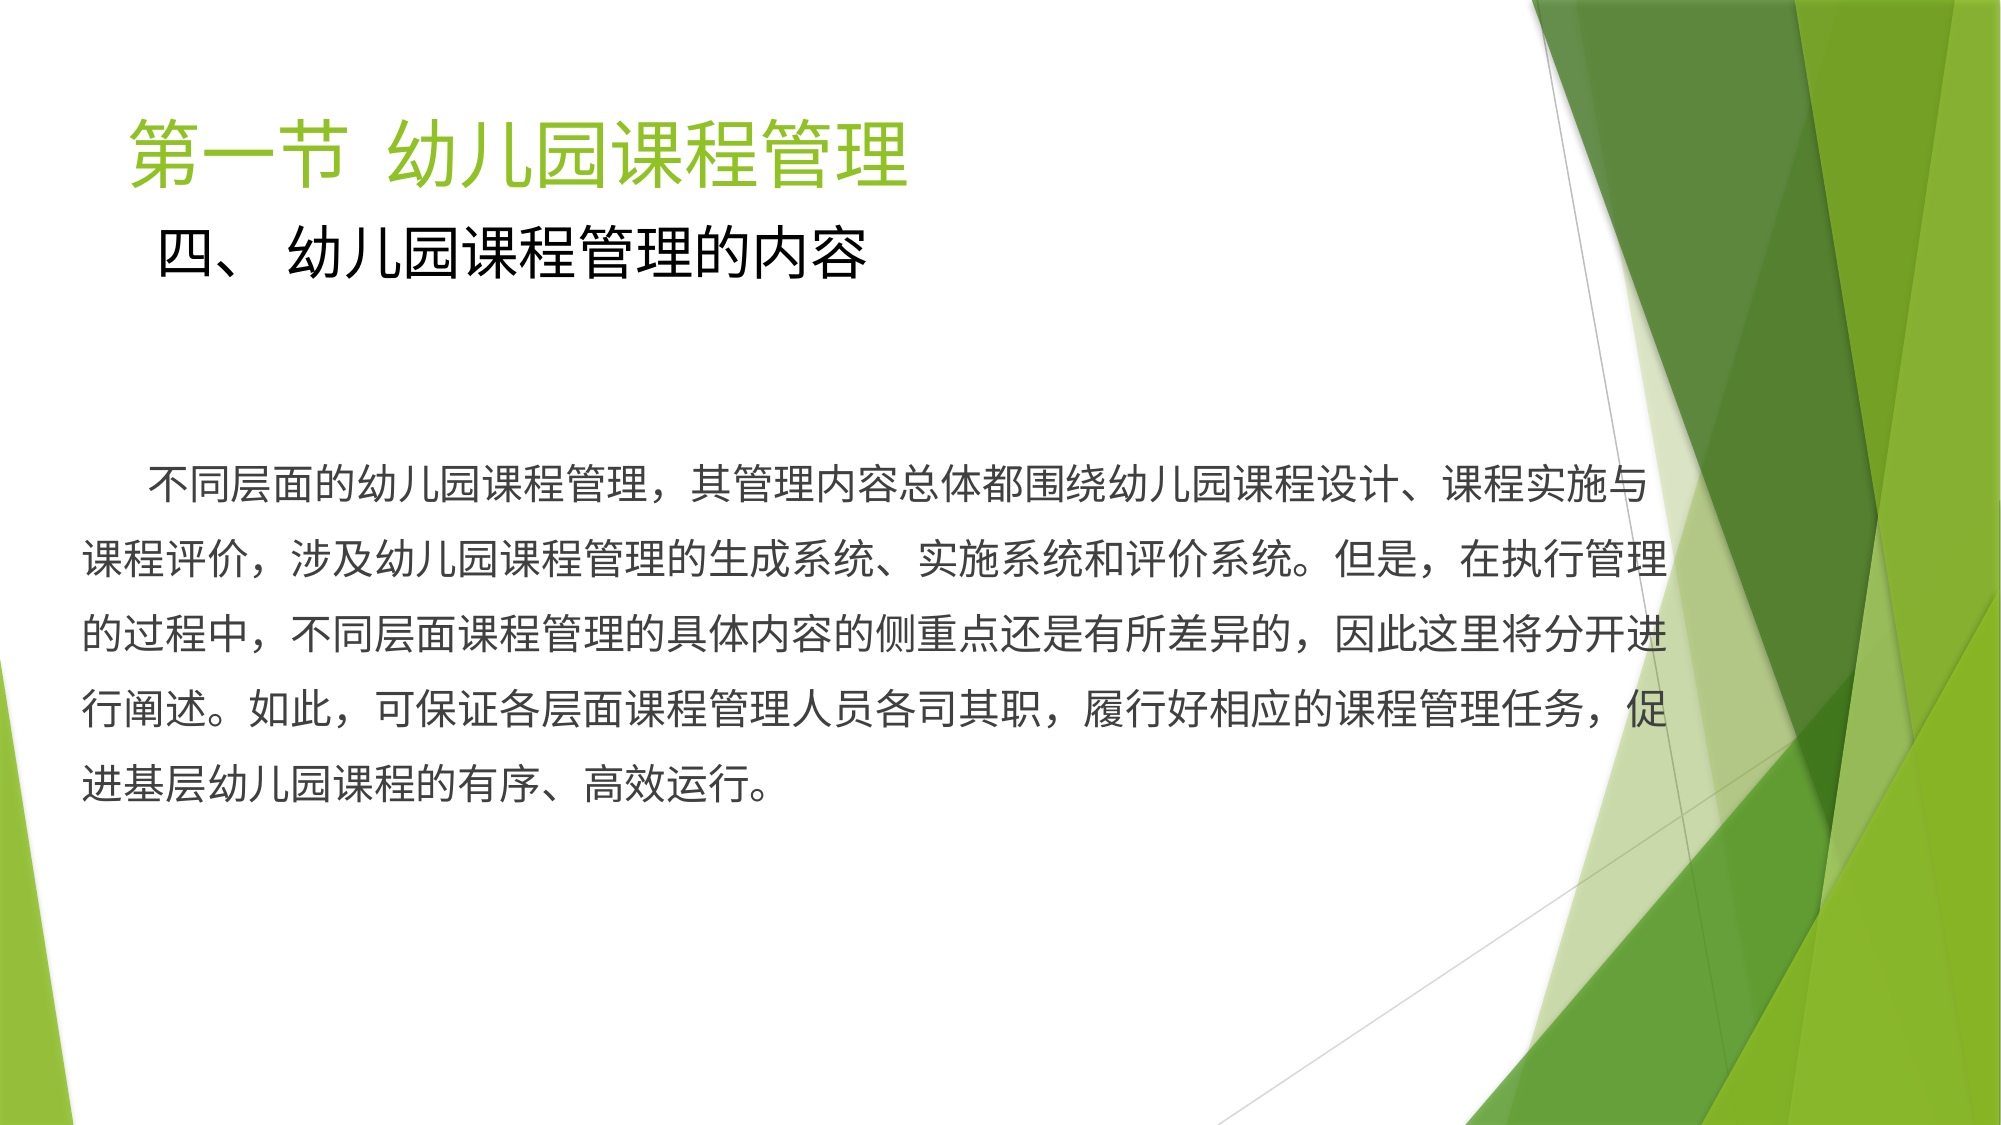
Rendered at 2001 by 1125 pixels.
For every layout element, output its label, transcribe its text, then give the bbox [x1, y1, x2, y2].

title 第一节 幼儿园课程管理 [111, 99, 1522, 317]
text_box 四、 幼儿园课程管理的内容 [141, 208, 1451, 294]
list 不同层面的幼儿园课程管理，其管理内容总体都围绕幼儿园课程设计、课程实施与课程评价，涉及幼儿园课程管理的生成系统、实施系统和评价系统。但是，在执行管理的过程中，不同层面课程管理的具体内容的侧重点还是有所差异的，因此这里将分开进行阐述。如此，可保证各层面课程管理人员各司其职，履行好相应的课程管理任务，促进基层幼儿园课程的有序、高效运行。 [66, 425, 1693, 827]
